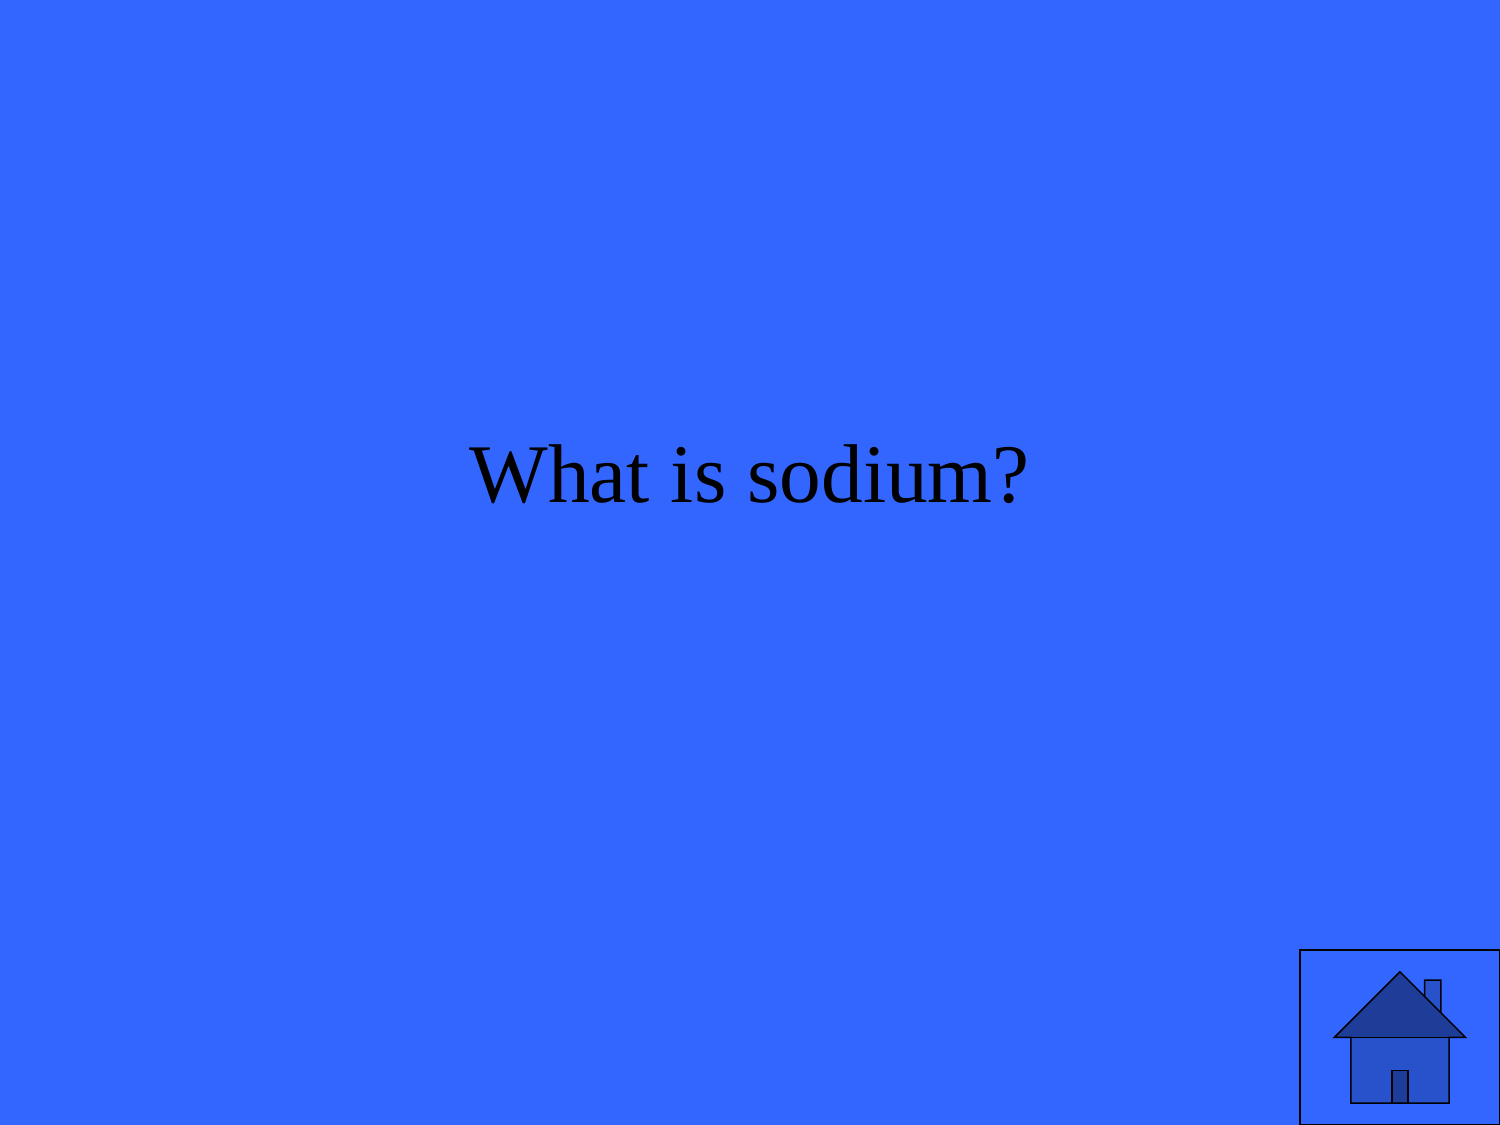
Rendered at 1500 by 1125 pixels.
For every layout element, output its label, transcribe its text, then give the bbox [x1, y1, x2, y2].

title What is sodium? [112, 374, 1388, 563]
text_box [1299, 950, 1500, 1125]
